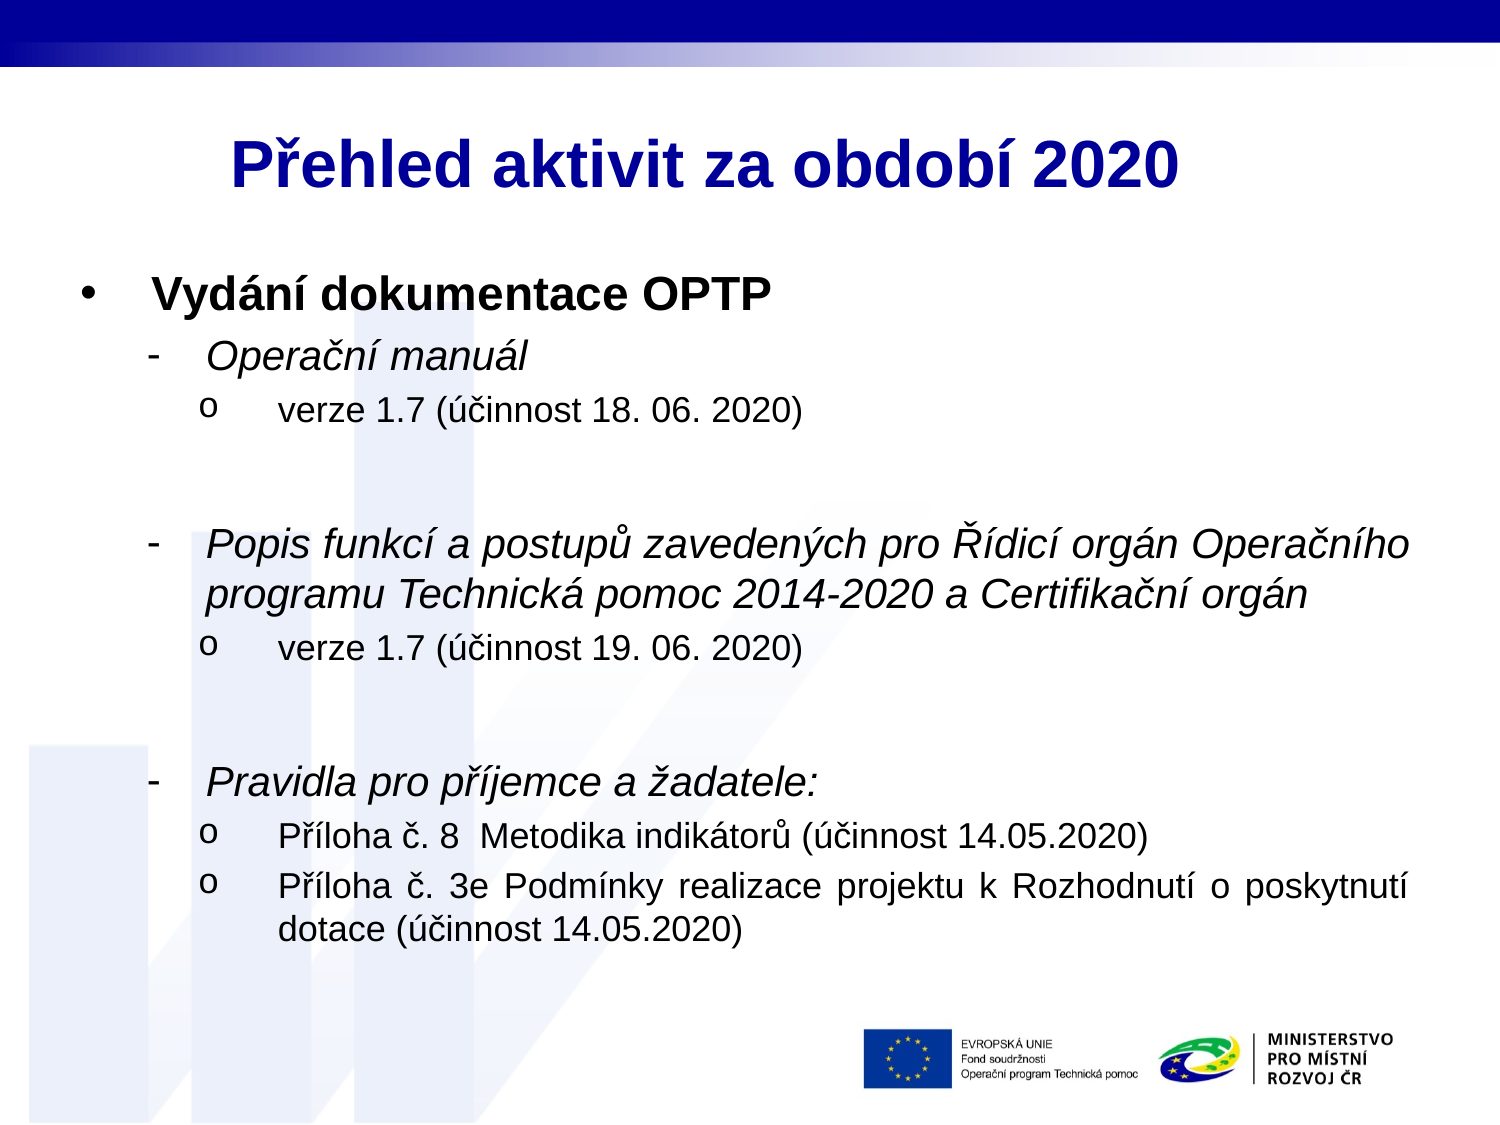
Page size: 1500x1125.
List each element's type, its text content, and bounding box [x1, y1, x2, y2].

picture [29, 302, 1412, 1125]
list Vydání dokumentace OPTP Operační manuál verze 1.7 (účinnost 18. 06. 2020) Popis funkcí a postupů zavedených pro Řídicí orgán Operačního programu Technická pomoc 2014-2020 a Certifikační orgán verze 1.7 (účinnost 19. 06. 2020) Pravidla pro příjemce a žadatele: Příloha č. 8 Metodika indikátorů (účinnost 14.05.2020) Příloha č. 3e Podmínky realizace projektu k Rozhodnutí o poskytnutí dotace (účinnost 14.05.2020) [64, 255, 1425, 1012]
title Přehled aktivit za období 2020 [64, 113, 1425, 197]
